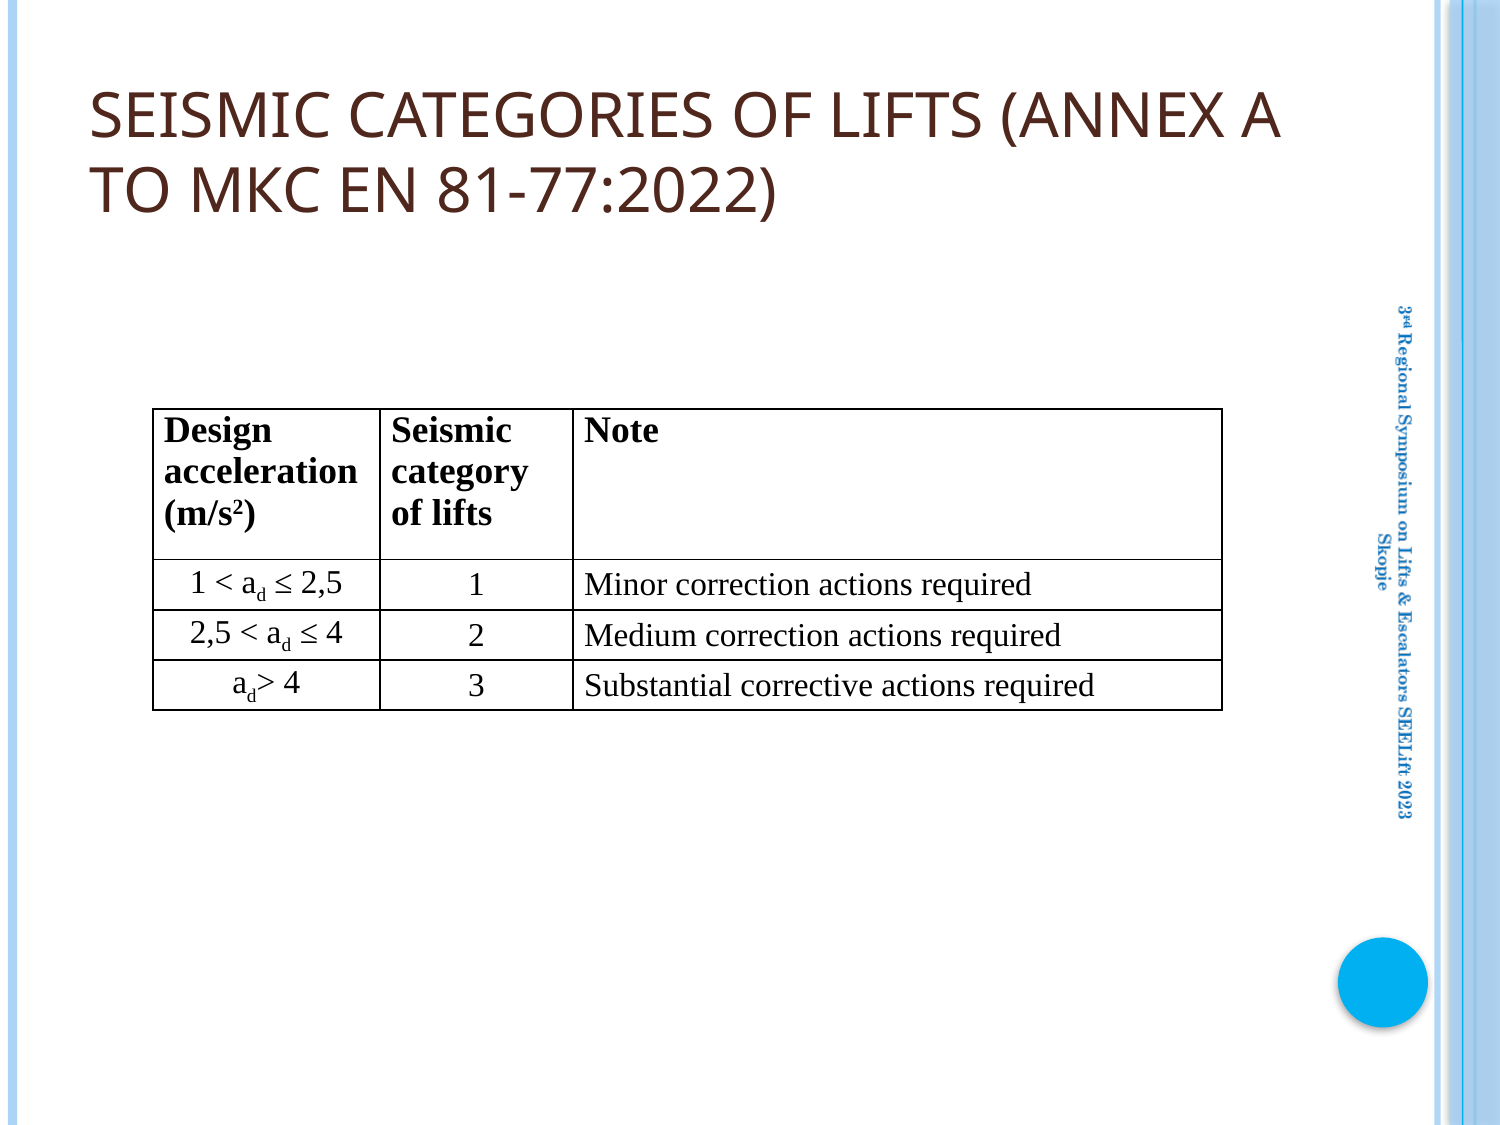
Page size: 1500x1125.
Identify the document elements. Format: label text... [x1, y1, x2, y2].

table_cell Minor correction actions required [574, 560, 1221, 609]
table_cell Medium correction actions required [574, 611, 1221, 659]
table_header Design acceleration (m/s2) [154, 410, 379, 559]
table_cell ad> 4 [154, 661, 379, 709]
table_header Note [574, 410, 1221, 559]
table_cell 2 [381, 611, 572, 659]
table_cell 1 < ad ≤ 2,5 [154, 560, 379, 609]
table_header Seismic category of lifts [381, 410, 572, 559]
table_cell Substantial corrective actions required [574, 661, 1221, 709]
picture [1363, 265, 1425, 859]
table_cell 3 [381, 661, 572, 709]
table_cell 2,5 < ad ≤ 4 [154, 611, 379, 659]
title Seismic categories of lifts (Annex A to МКС EN 81-77:2022) [75, 45, 1300, 233]
table_cell 1 [381, 560, 572, 609]
